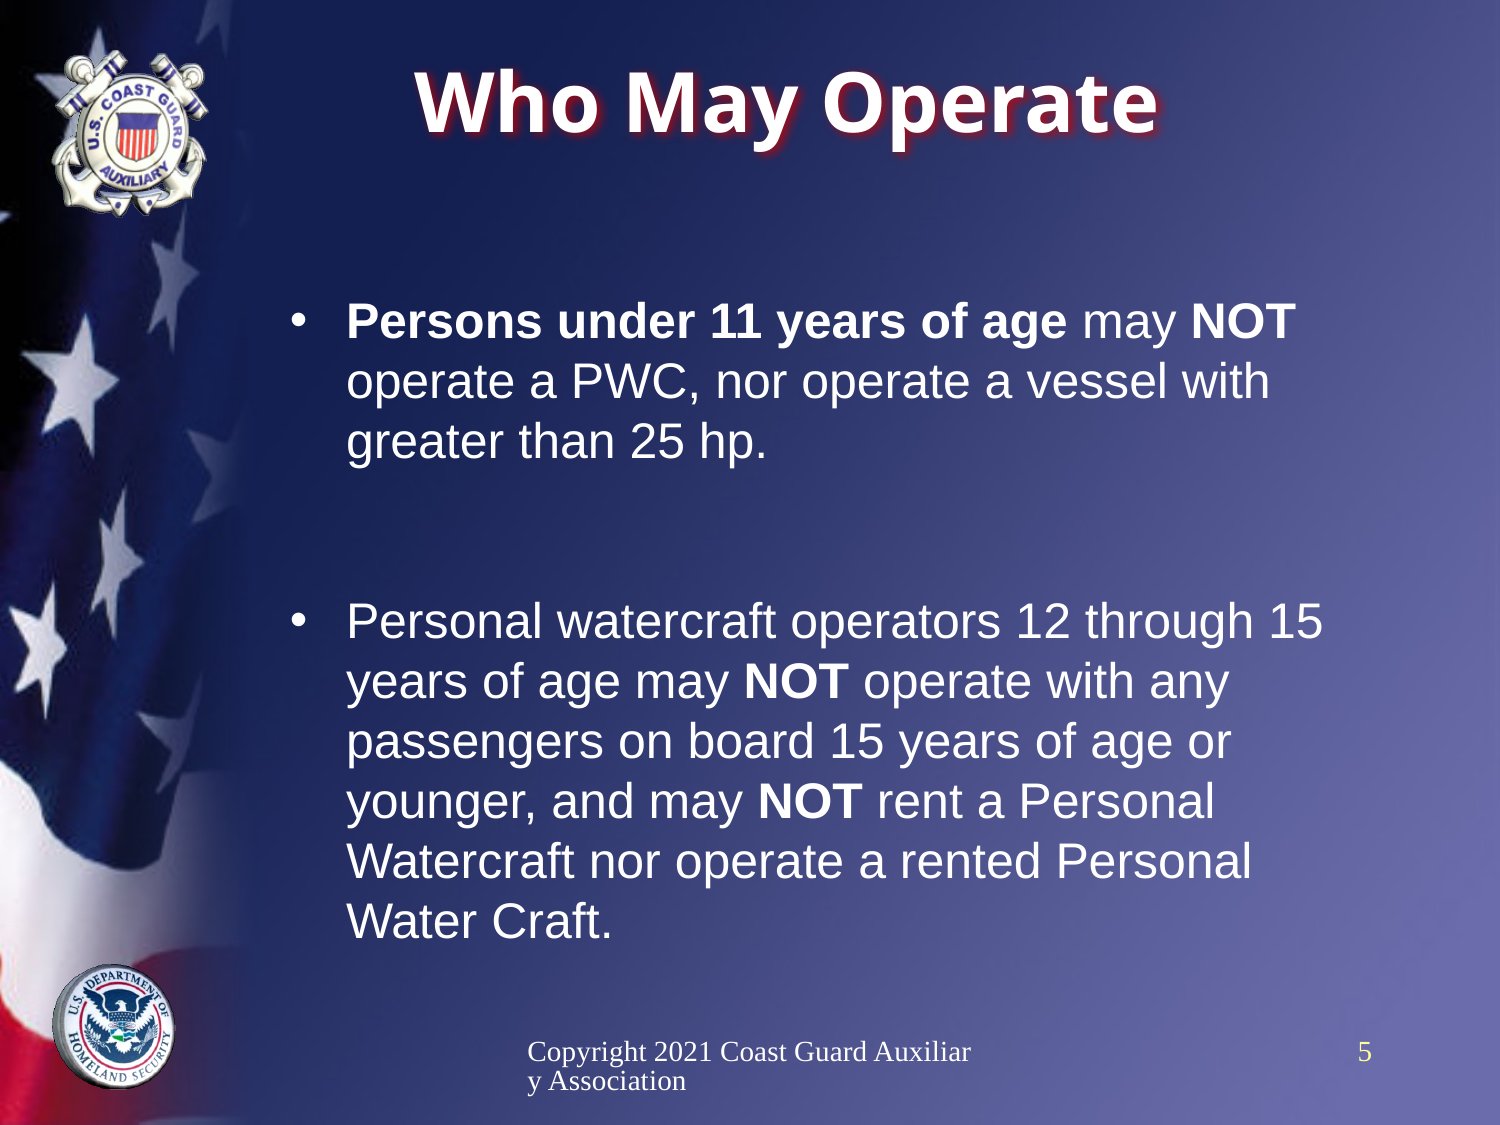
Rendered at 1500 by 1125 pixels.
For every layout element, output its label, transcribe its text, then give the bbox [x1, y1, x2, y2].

slide_number 5 [1074, 1025, 1388, 1100]
title Who May Operate [343, 33, 1232, 149]
picture [0, 0, 1500, 1125]
footer Copyright 2021 Coast Guard Auxiliary Association [512, 1025, 988, 1100]
text_box [249, 149, 1475, 485]
text_box Persons under 11 years of age may NOT operate a PWC, nor operate a vessel with greater than 25 hp. Personal watercraft operators 12 through 15 years of age may NOT operate with any passengers on board 15 years of age or younger, and may NOT rent a Personal Watercraft nor operate a rented Personal Water Craft. [274, 281, 1388, 1017]
